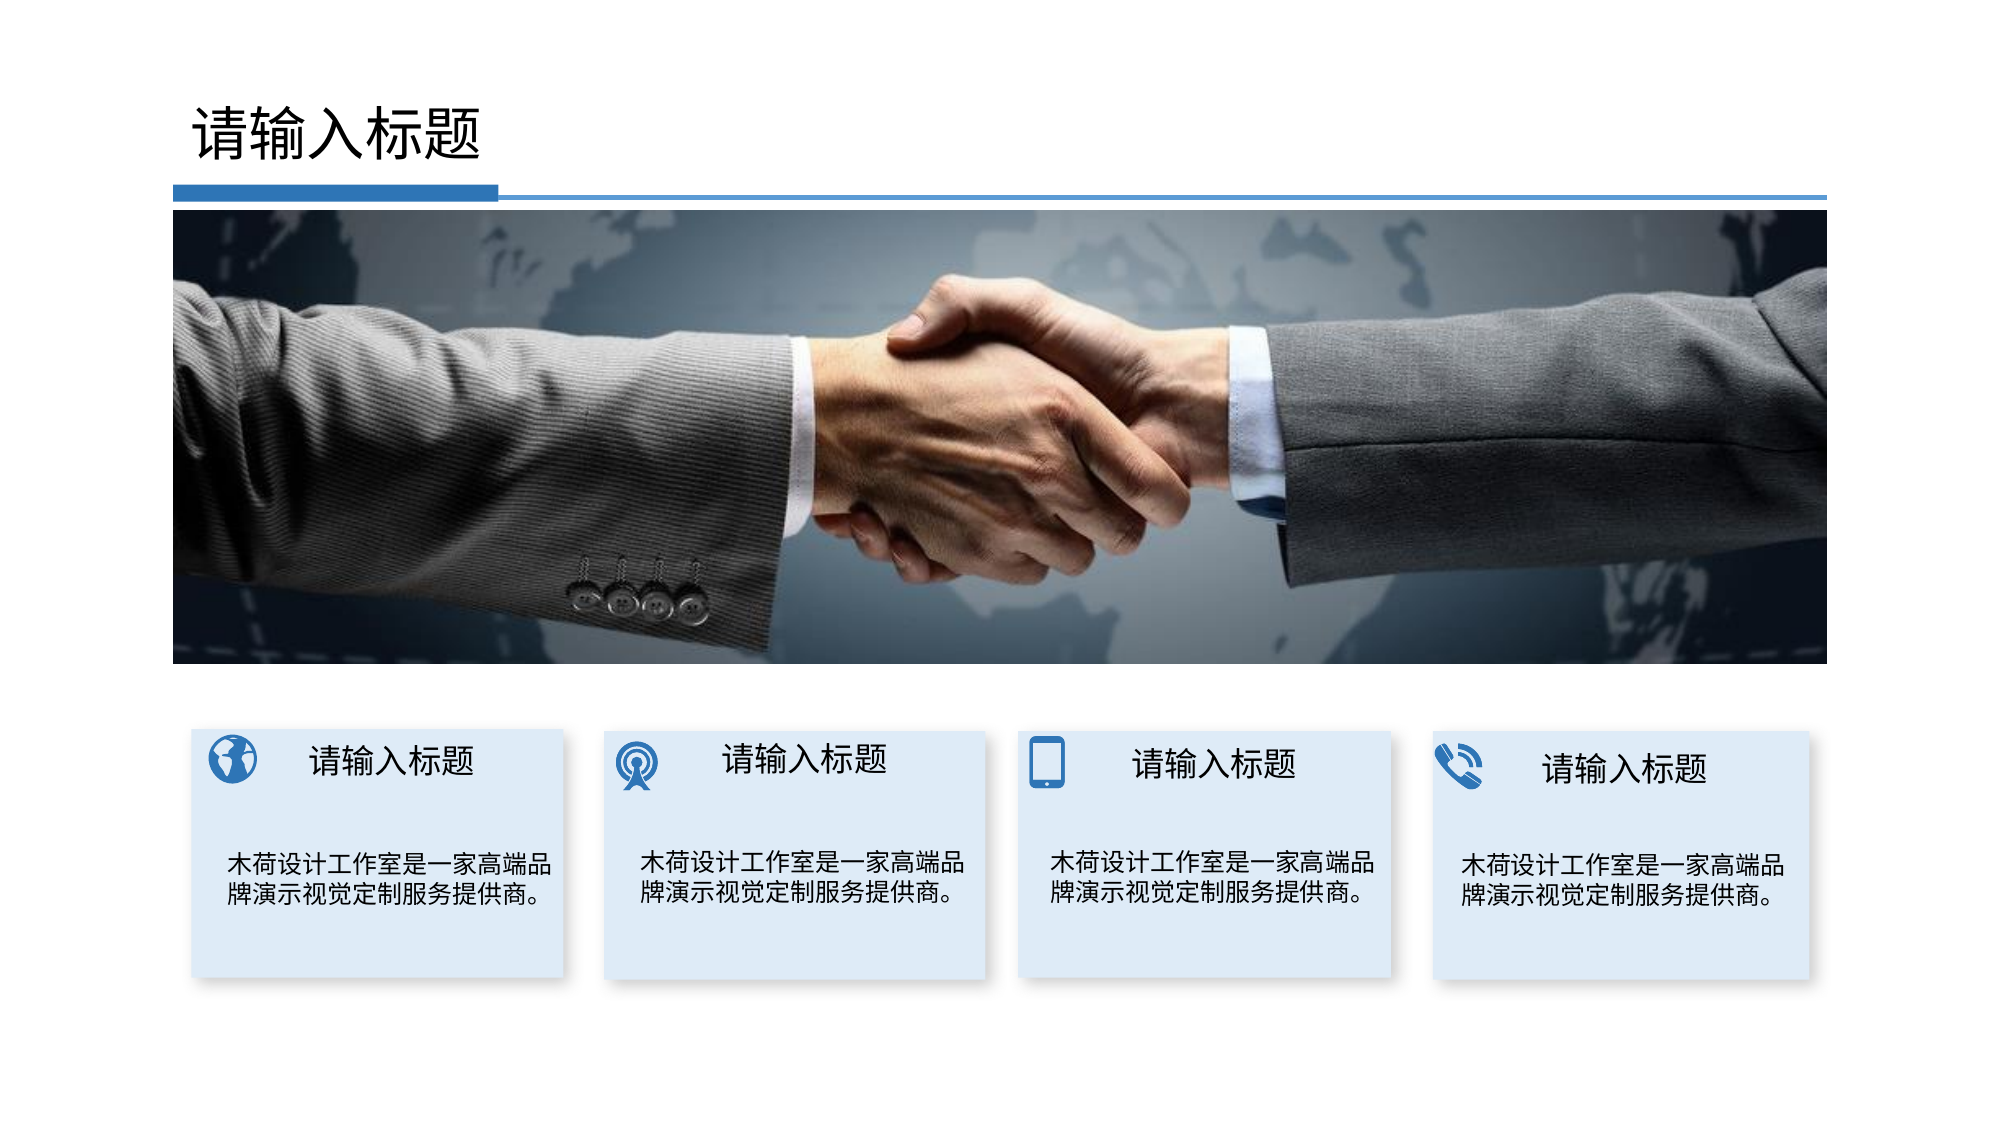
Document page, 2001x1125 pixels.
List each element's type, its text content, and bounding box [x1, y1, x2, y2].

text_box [1432, 731, 1810, 980]
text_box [191, 729, 573, 978]
text_box 请输入标题 [175, 90, 497, 175]
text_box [604, 731, 986, 980]
picture [173, 210, 1827, 664]
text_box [173, 184, 1827, 202]
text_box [1018, 731, 1396, 978]
